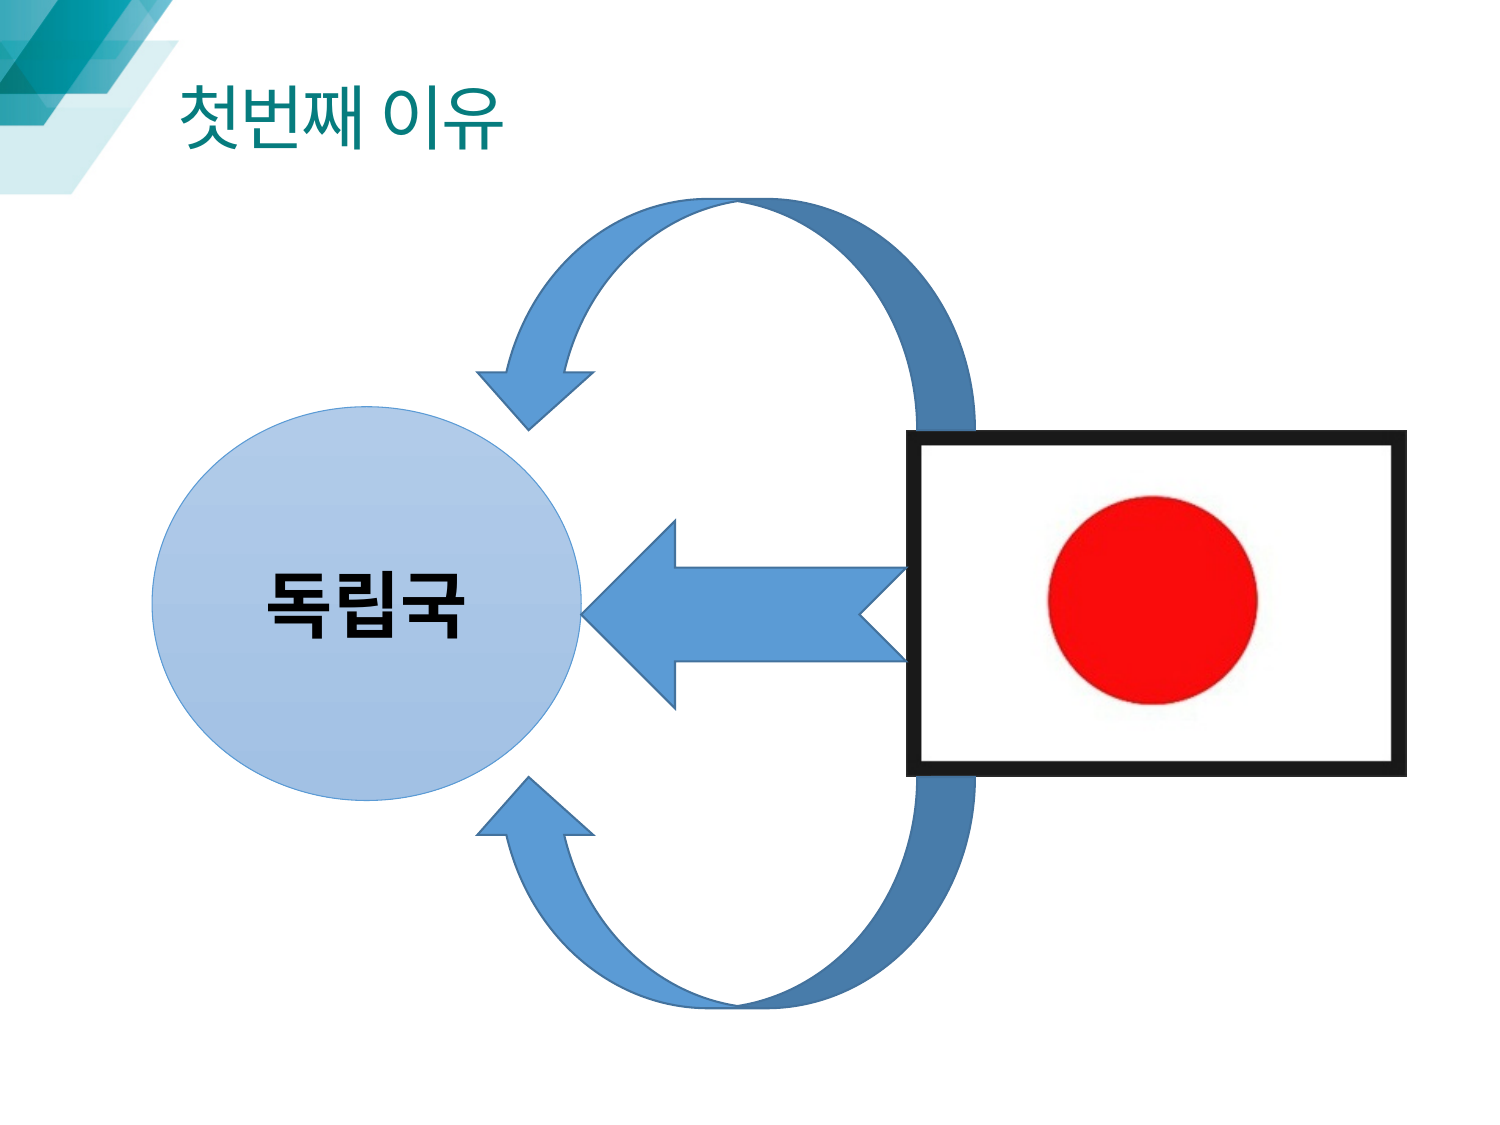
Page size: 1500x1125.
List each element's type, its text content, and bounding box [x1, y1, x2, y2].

text_box [579, 518, 906, 711]
picture [0, 0, 1500, 1125]
title 첫번째 이유 [162, 53, 1457, 189]
text_box 독립국 [151, 406, 582, 802]
text_box [475, 197, 976, 432]
text_box [475, 775, 976, 1010]
